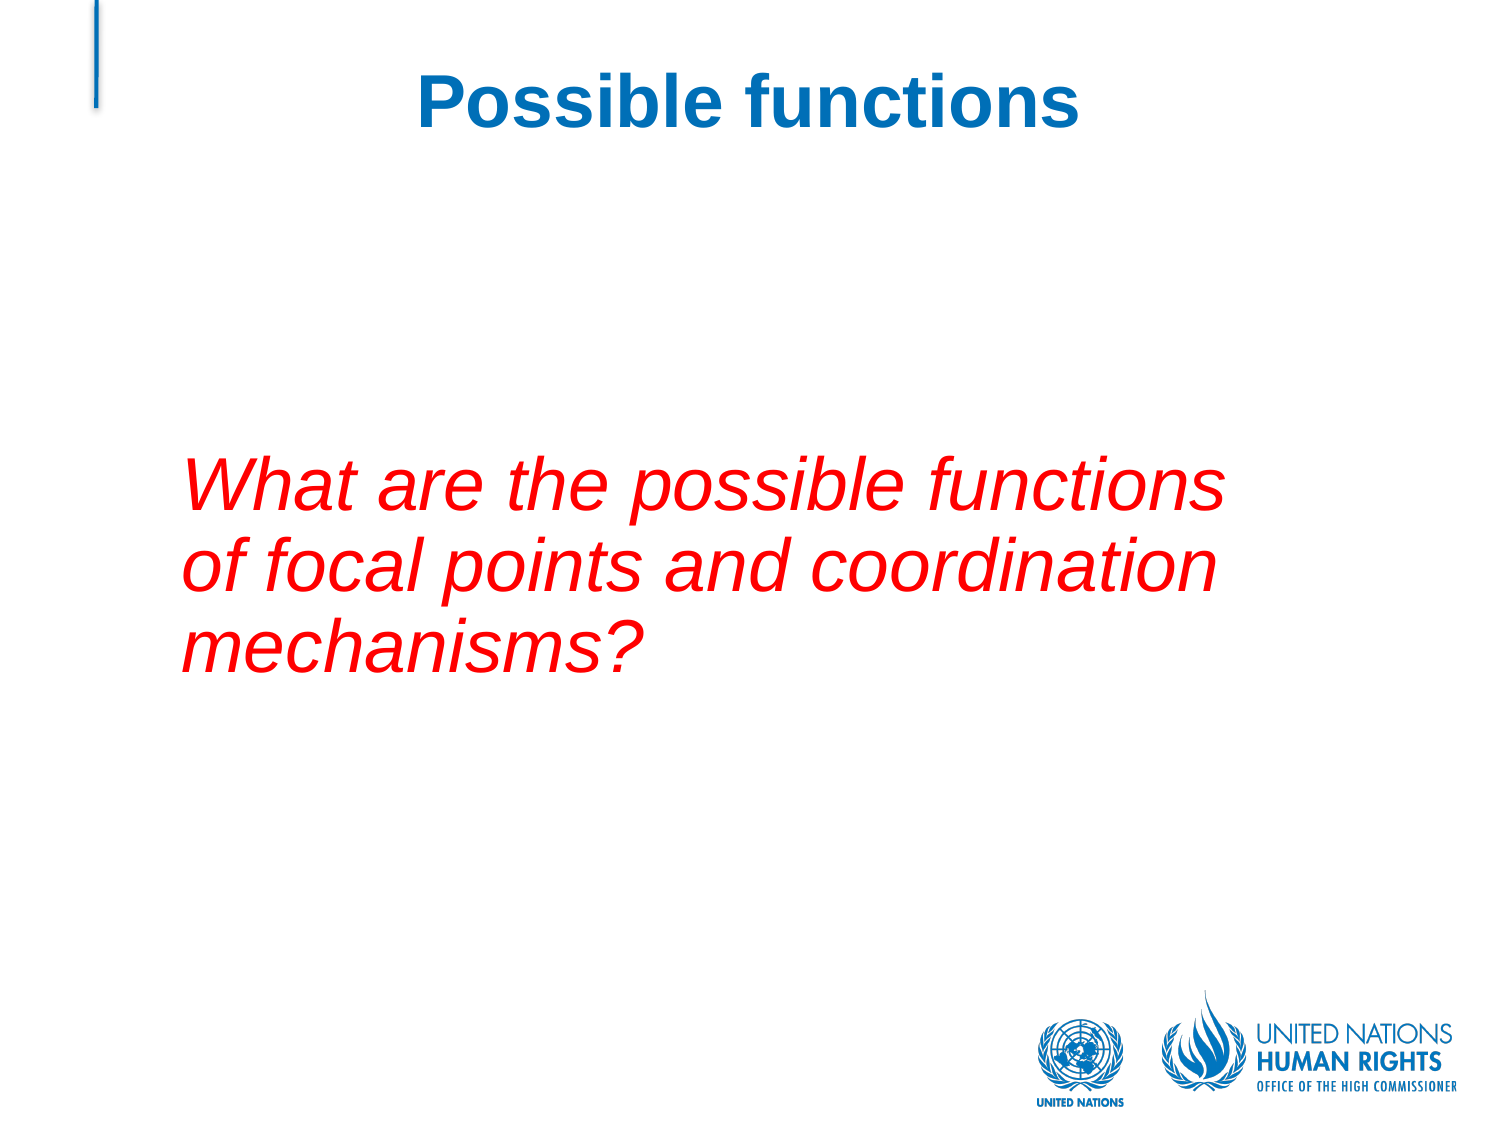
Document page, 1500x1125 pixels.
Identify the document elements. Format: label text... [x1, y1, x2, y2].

picture [1037, 990, 1457, 1107]
text_box What are the possible functions of focal points and coordination mechanisms? [166, 283, 1325, 943]
title Possible functions [62, 45, 1437, 224]
